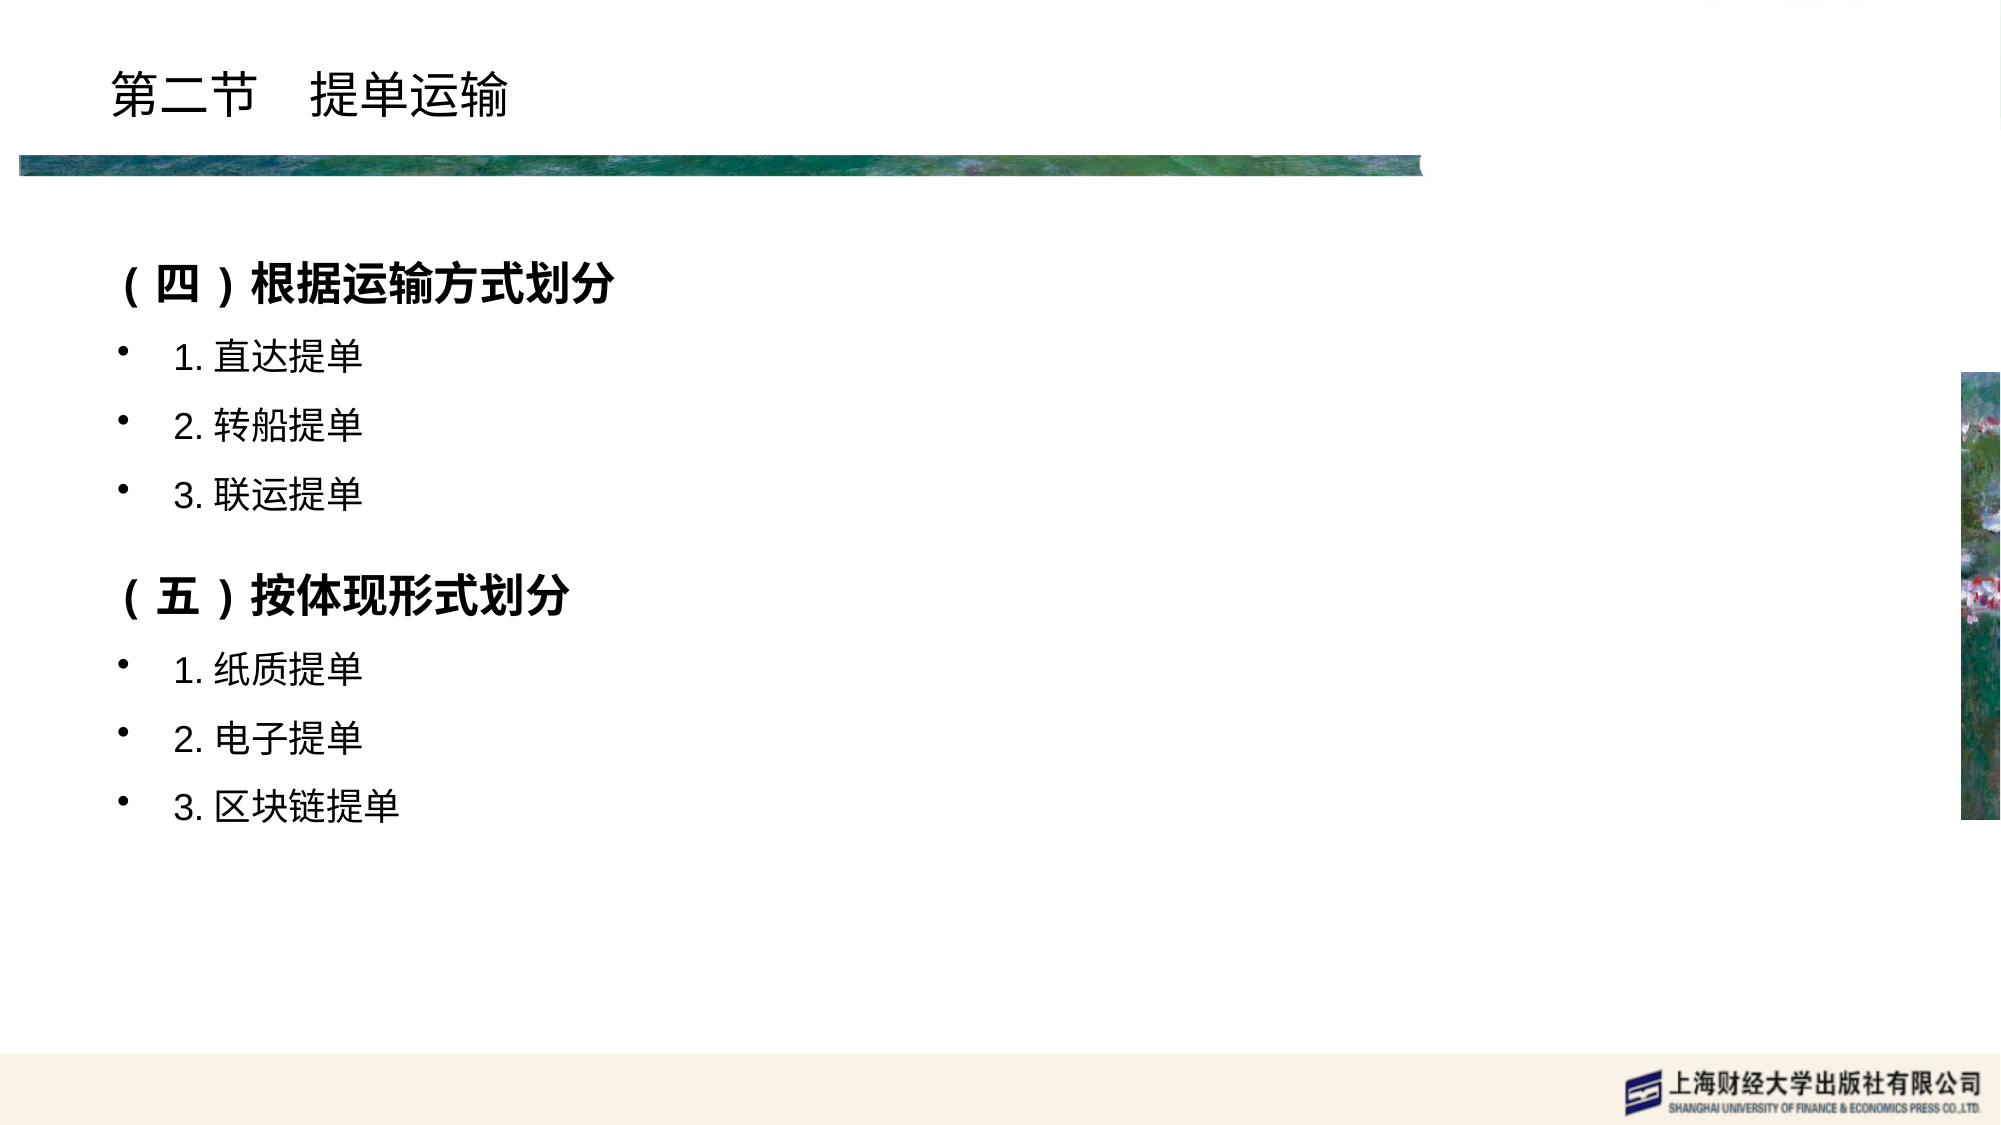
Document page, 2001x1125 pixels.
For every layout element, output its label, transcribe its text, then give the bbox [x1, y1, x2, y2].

picture [0, 0, 2001, 1125]
list (四)根据运输方式划分 1.直达提单 2.转船提单 3.联运提单 (五)按体现形式划分 1.纸质提单 2.电子提单 3.区块链提单 [102, 233, 1898, 1032]
title 第二节 提单运输 [94, 42, 1451, 146]
